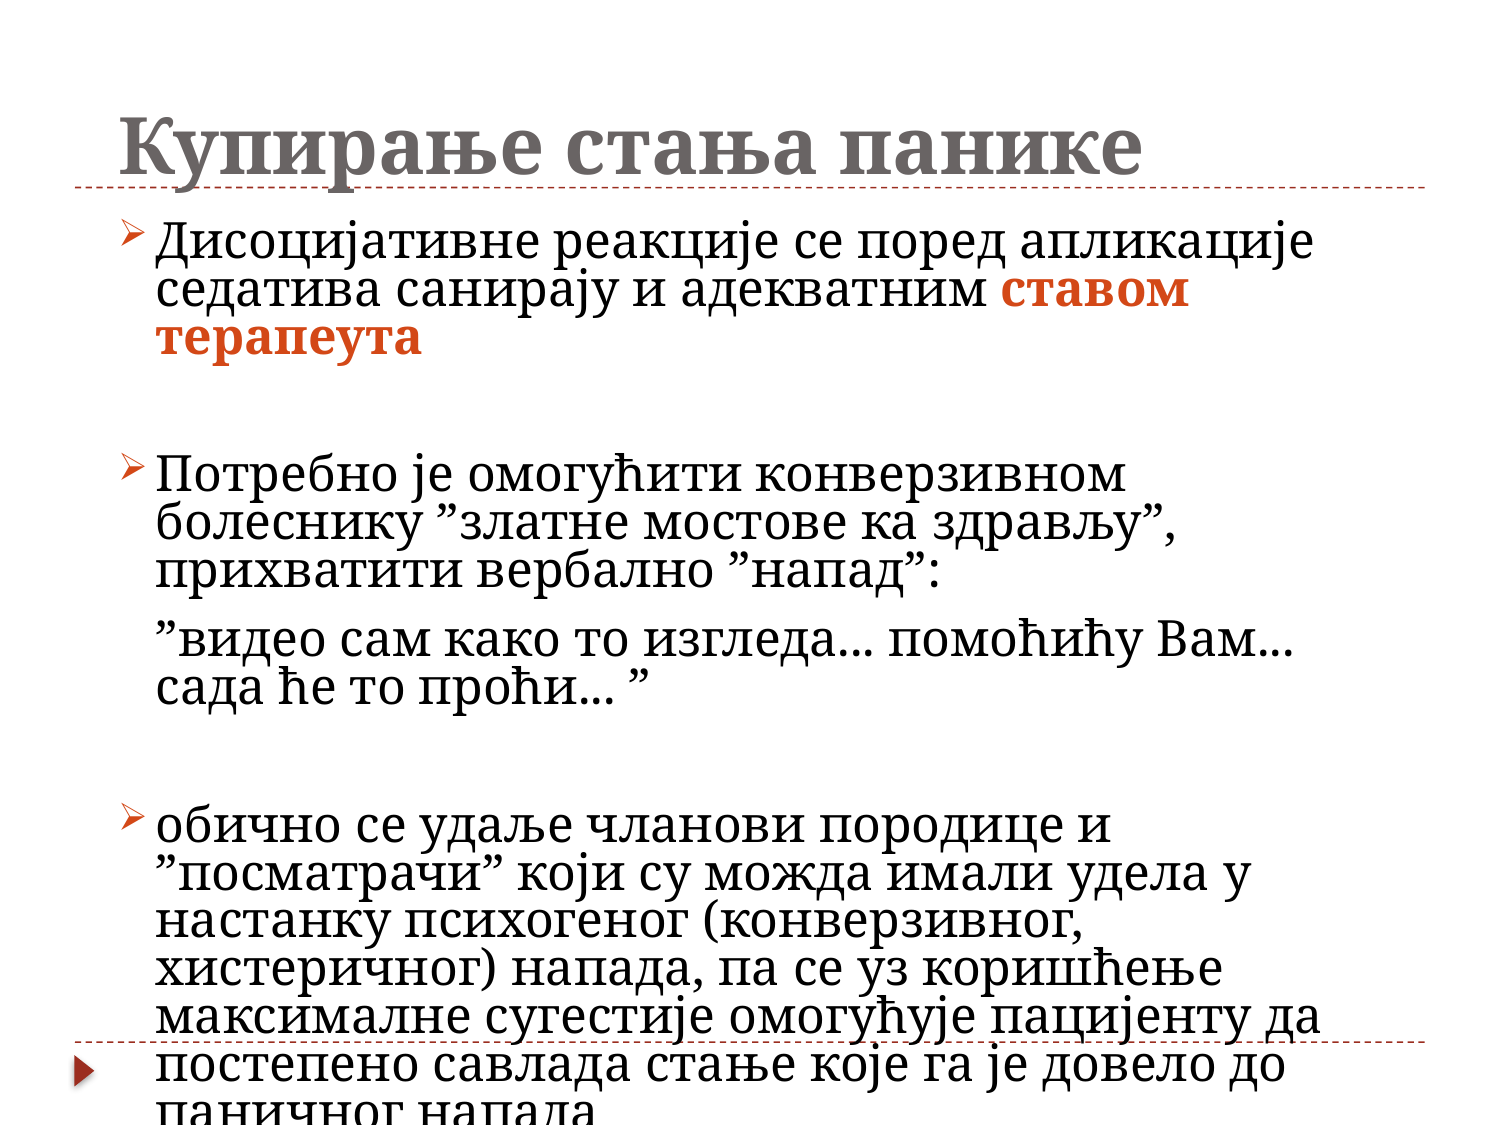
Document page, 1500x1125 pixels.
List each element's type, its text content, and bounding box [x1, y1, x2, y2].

list Дисоцијативне реакције се поред апликације седатива санирају и адекватним ставом терапеута Потребно је омогућити конверзивном болеснику ”златне мостове ка здрављу”, прихватити вербално ”напад”: ”видео сам како то изгледа... помоћићу Вам... сада ће то проћи... ” обично се удаље чланови породице и ”посматрачи” који су можда имали удела у настанку психогеног (конверзивног, хистеричног) напада, па се уз коришћење максималне сугестије омогућује пацијенту да постепено савлада стање које га је довело до паничног напада [102, 212, 1398, 1014]
title Купирање стања панике [102, 59, 1398, 212]
